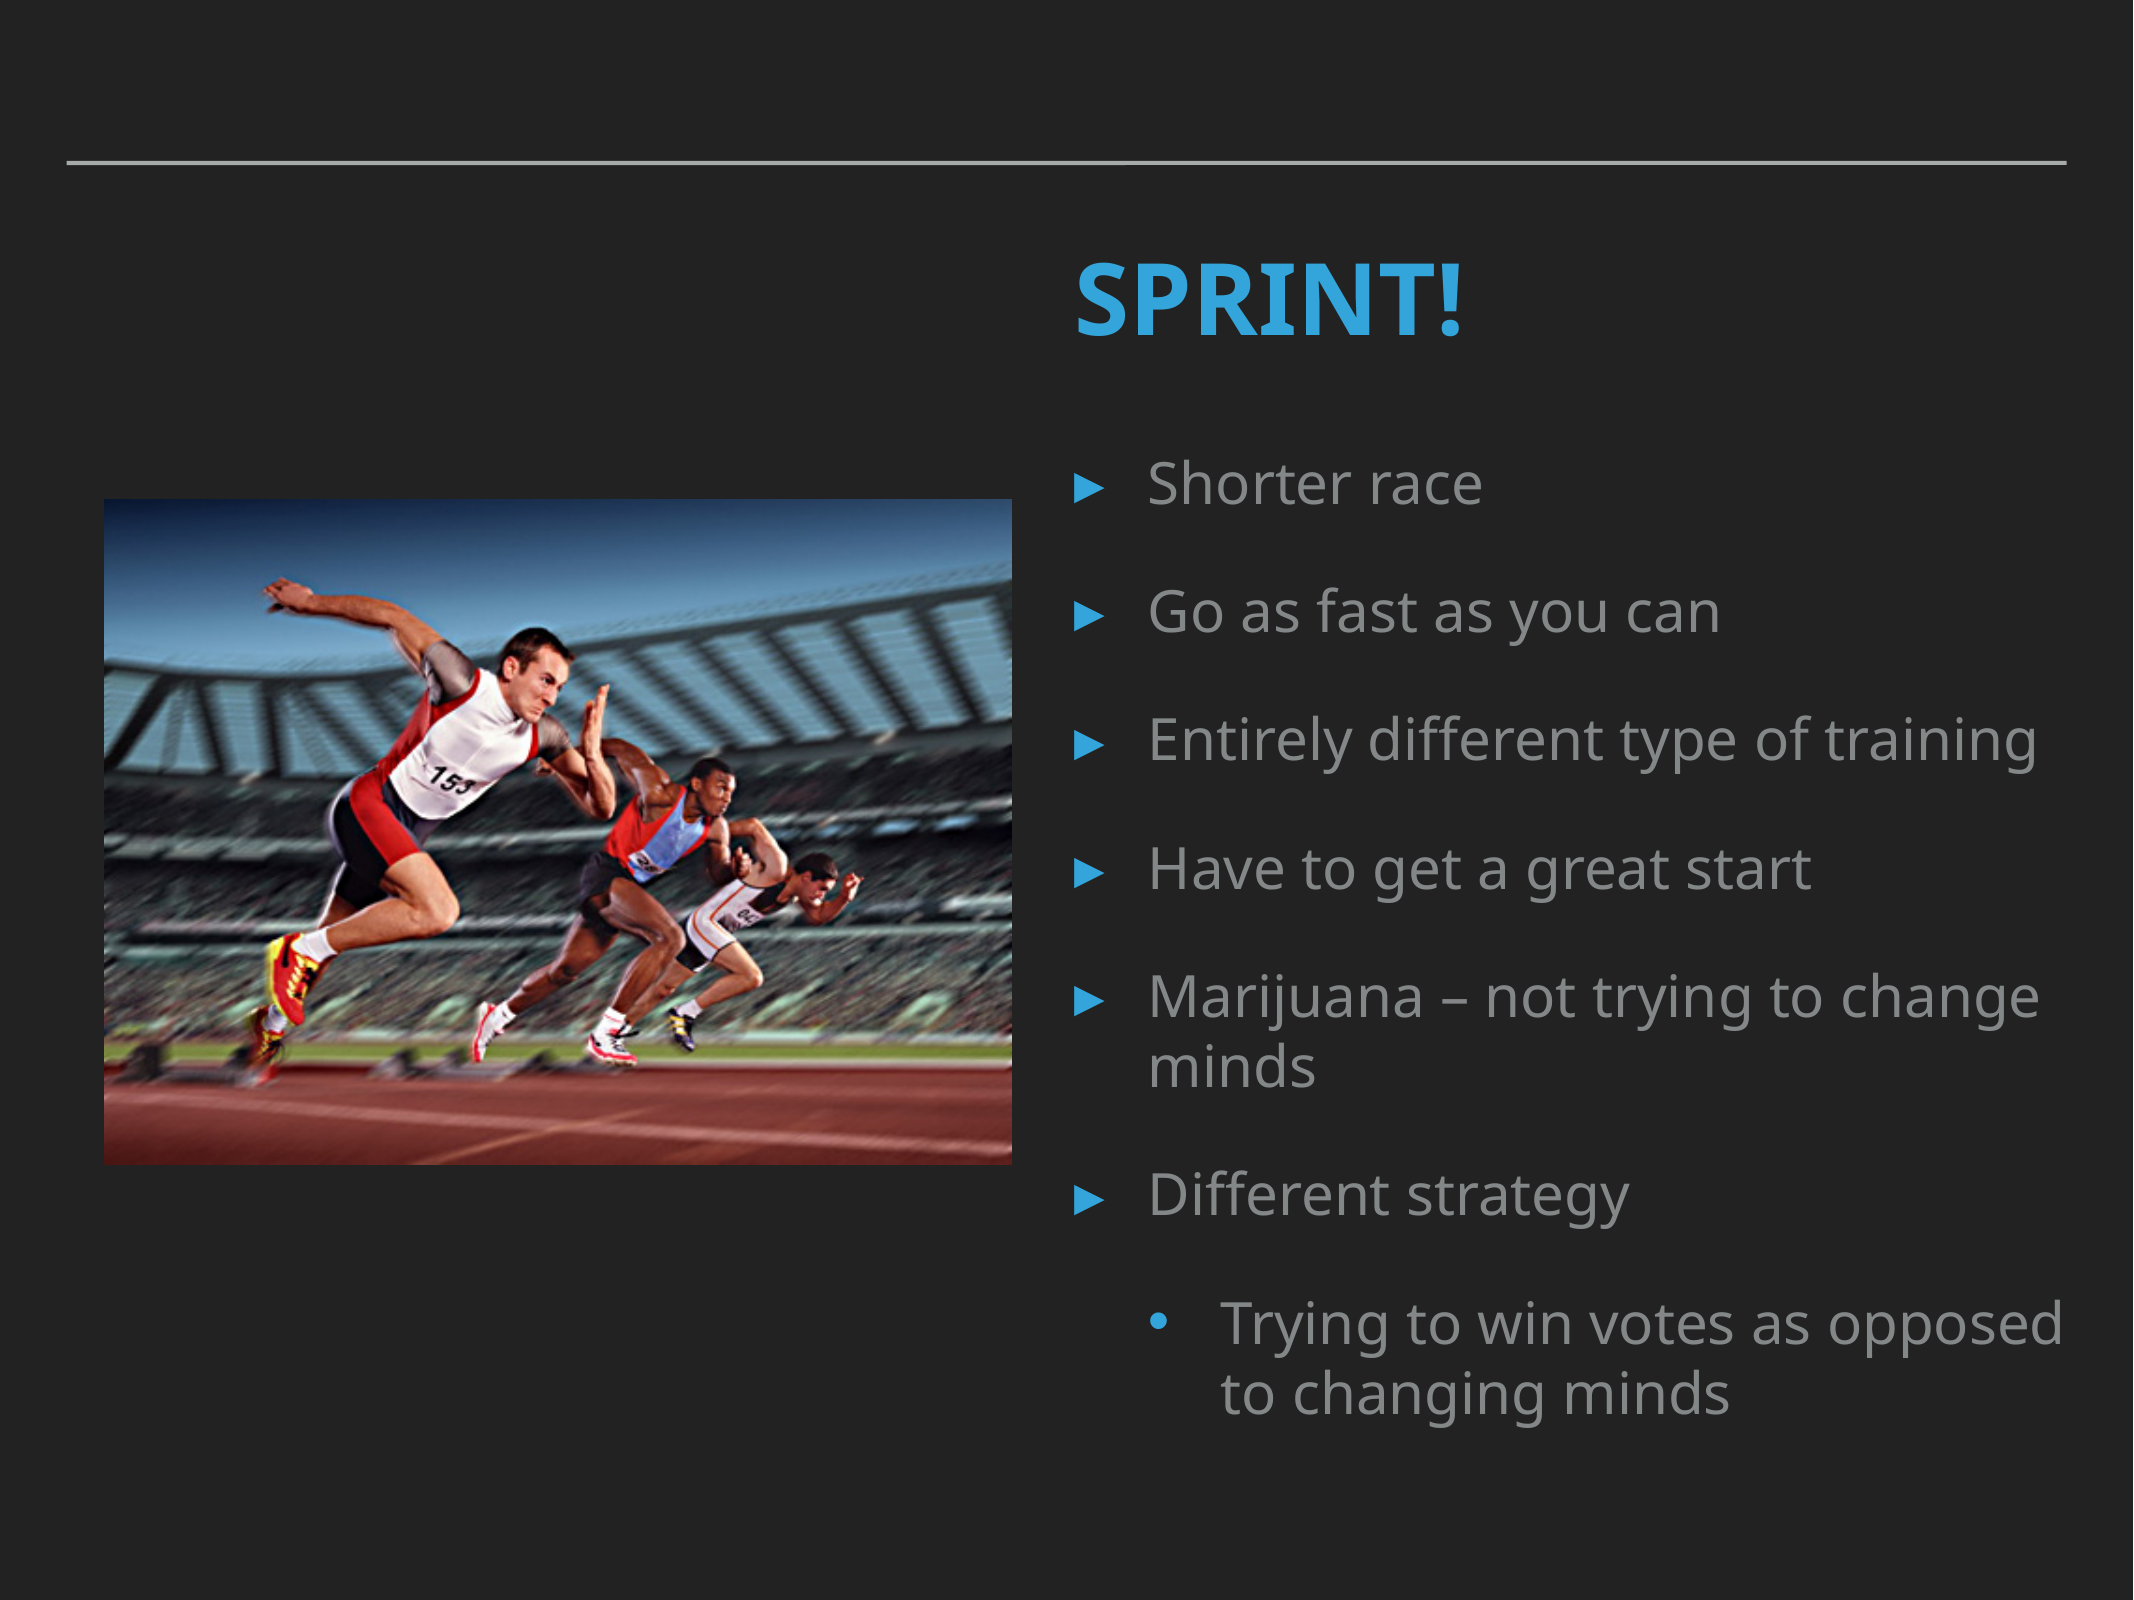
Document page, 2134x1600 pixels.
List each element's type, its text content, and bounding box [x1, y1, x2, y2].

list Shorter race Go as fast as you can Entirely different type of training Have to get a great start Marijuana – not trying to change minds Different strategy Trying to win votes as opposed to changing minds [1066, 436, 2101, 1441]
title Sprint! [1066, 249, 2101, 370]
picture [103, 499, 1013, 1165]
